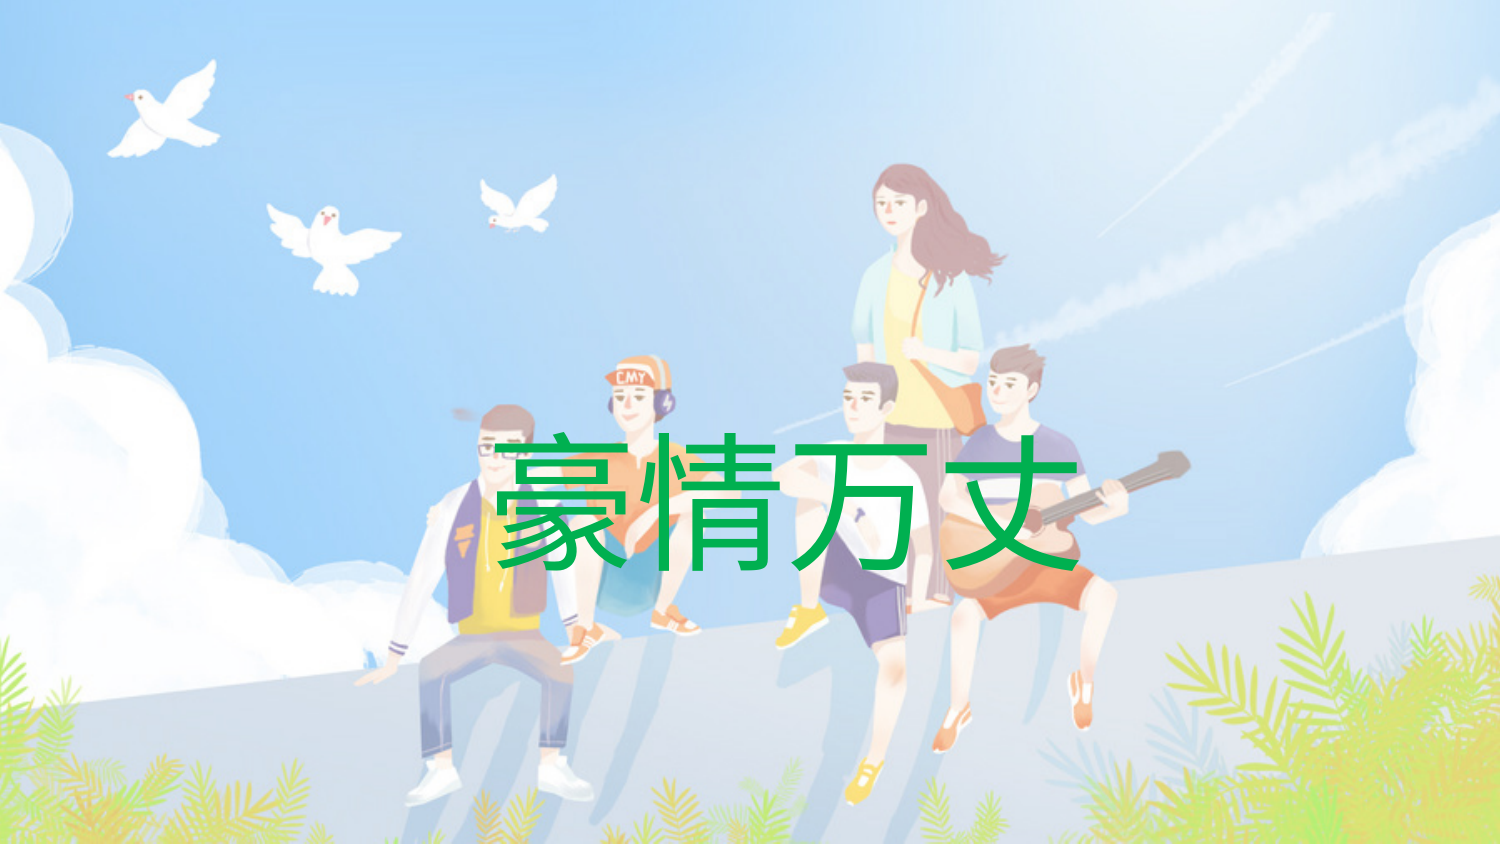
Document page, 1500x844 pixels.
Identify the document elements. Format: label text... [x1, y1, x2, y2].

picture [0, 0, 1500, 844]
text_box 豪情万丈 [475, 404, 1220, 596]
